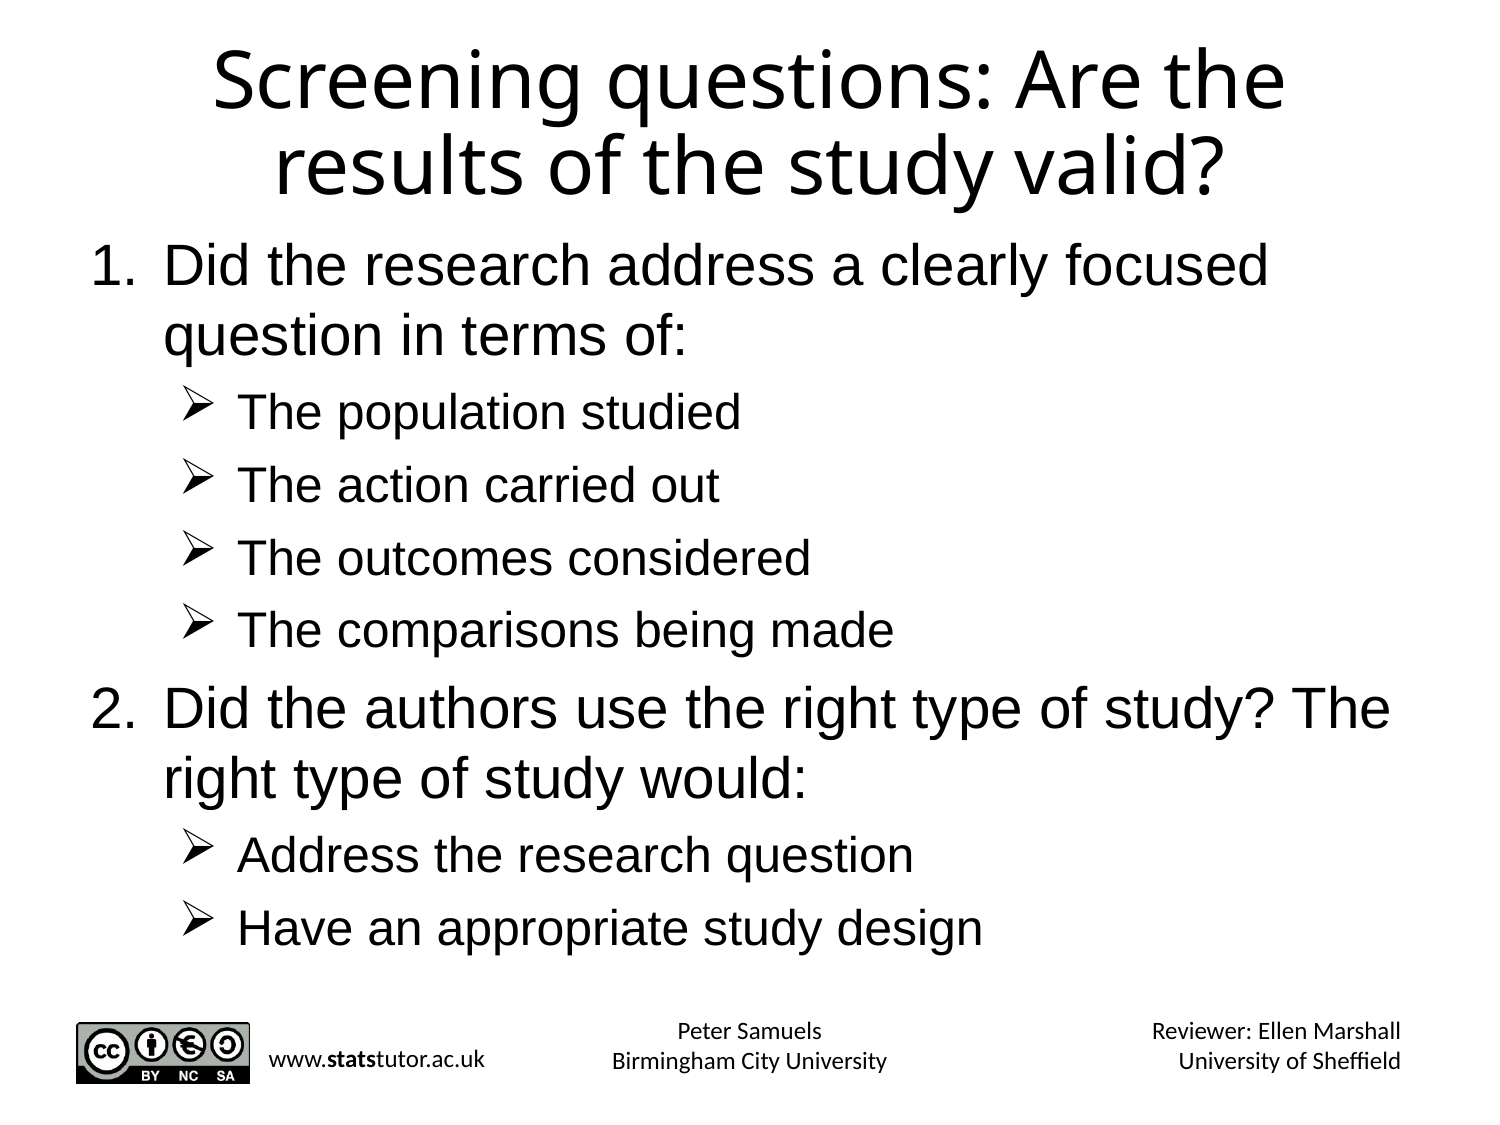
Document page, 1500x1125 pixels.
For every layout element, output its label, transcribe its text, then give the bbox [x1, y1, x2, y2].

text_box Peter Samuels Birmingham City University [549, 1007, 951, 1083]
text_box Reviewer: Ellen Marshall University of Sheffield [1038, 1007, 1417, 1083]
text_box www.statstutor.ac.uk [254, 1035, 550, 1080]
list Did the research address a clearly focused question in terms of: The population studied The action carried out The outcomes considered The comparisons being made Did the authors use the right type of study? The right type of study would: Address the research question Have an appropriate study design [75, 219, 1425, 965]
title Screening questions: Are the results of the study valid? [75, 30, 1425, 219]
picture [76, 1022, 251, 1084]
